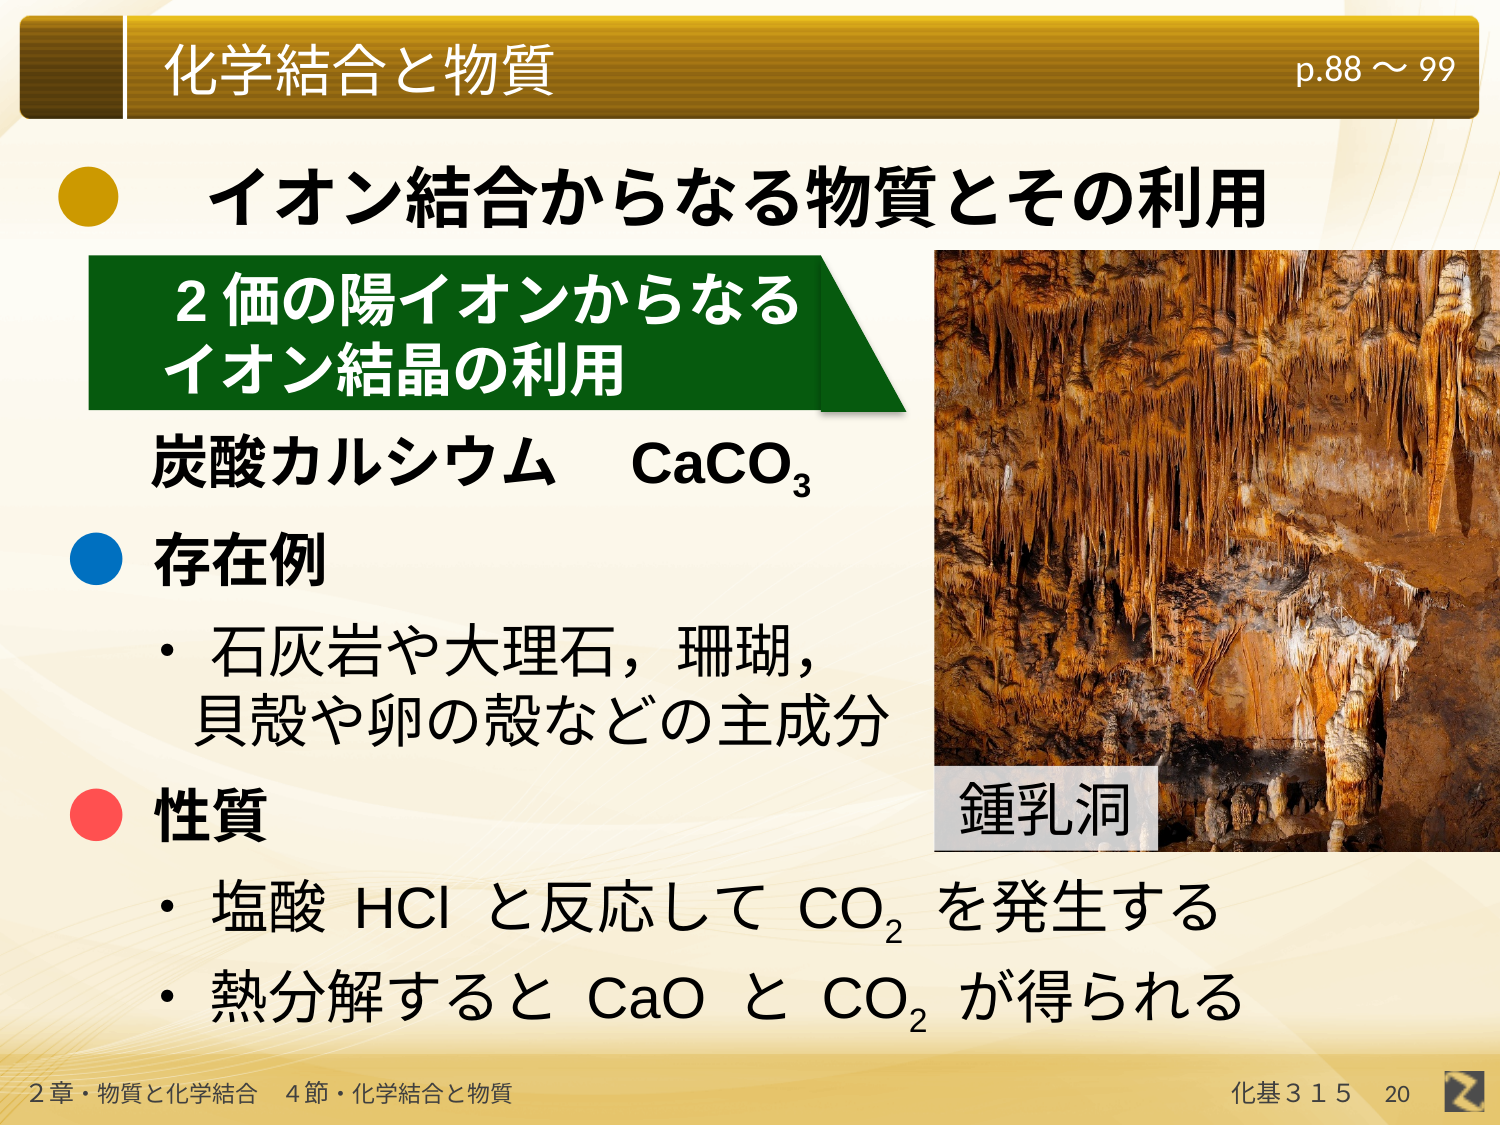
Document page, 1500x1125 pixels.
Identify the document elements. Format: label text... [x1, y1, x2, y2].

text_box ● 存在例 [53, 515, 349, 601]
text_box ・ 塩酸 HCl と反応して CO2 を発生する [124, 863, 1424, 952]
text_box ● イオン結合からなる物質とその利用 [41, 148, 1294, 244]
text_box ・ 熱分解すると CaO と CO2 が得られる [123, 952, 1424, 1047]
text_box ・ 石灰岩や大理石，珊瑚， 貝殻や卵の殻などの主成分 [124, 606, 929, 762]
picture [0, 0, 1500, 1125]
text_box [88, 255, 907, 413]
text_box ● 性質 [53, 771, 301, 857]
slide_number 20 [1358, 1070, 1437, 1118]
text_box 炭酸カルシウム CaCO3 [135, 417, 929, 513]
